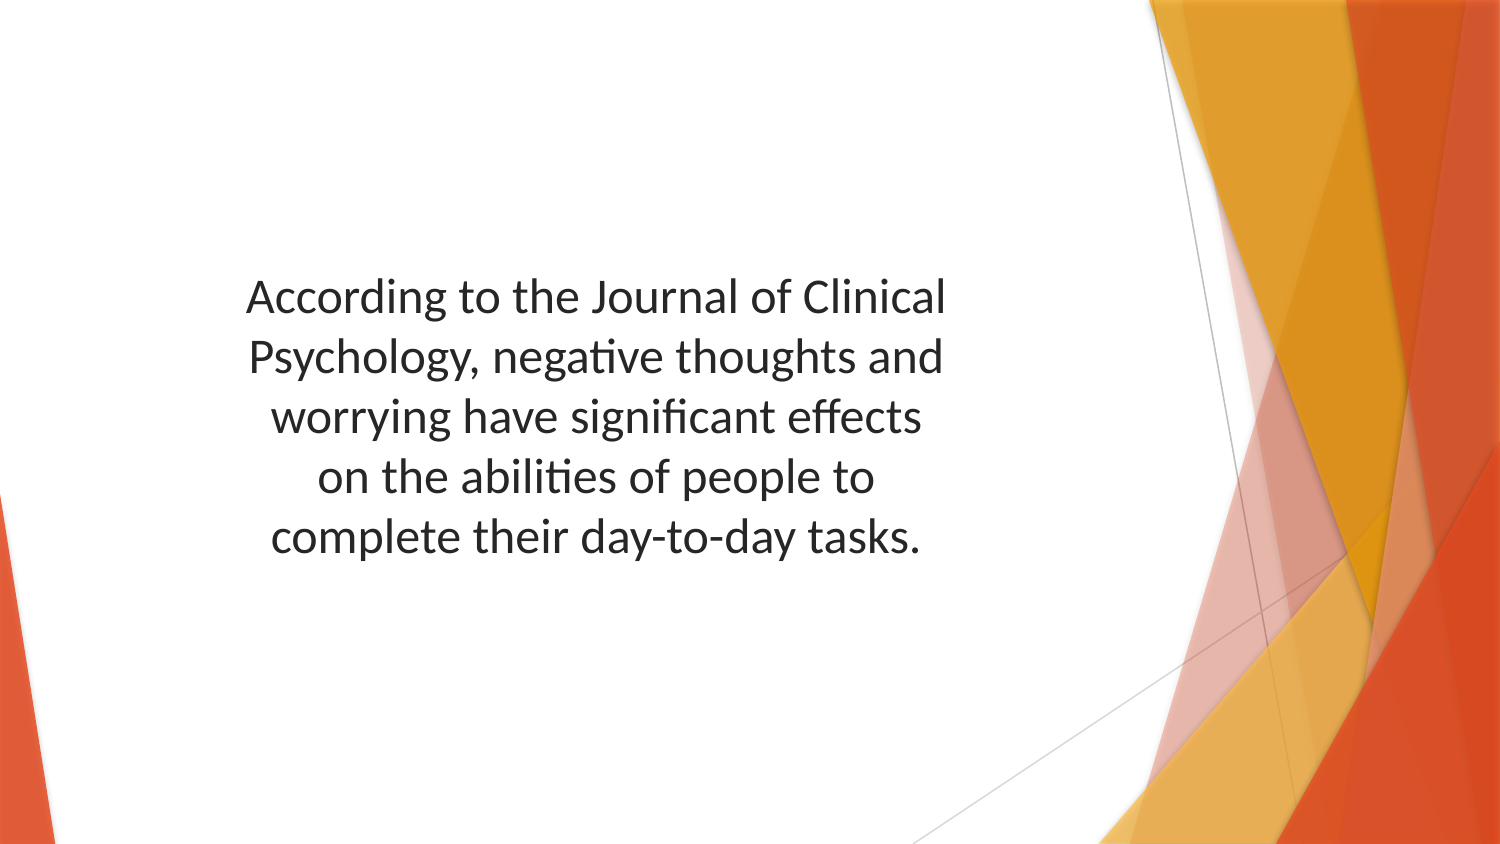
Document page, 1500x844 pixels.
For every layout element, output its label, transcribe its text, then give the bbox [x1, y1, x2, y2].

list According to the Journal of Clinical Psychology, negative thoughts and worrying have significant effects on the abilities of people to complete their day-to-day tasks. [230, 256, 963, 576]
